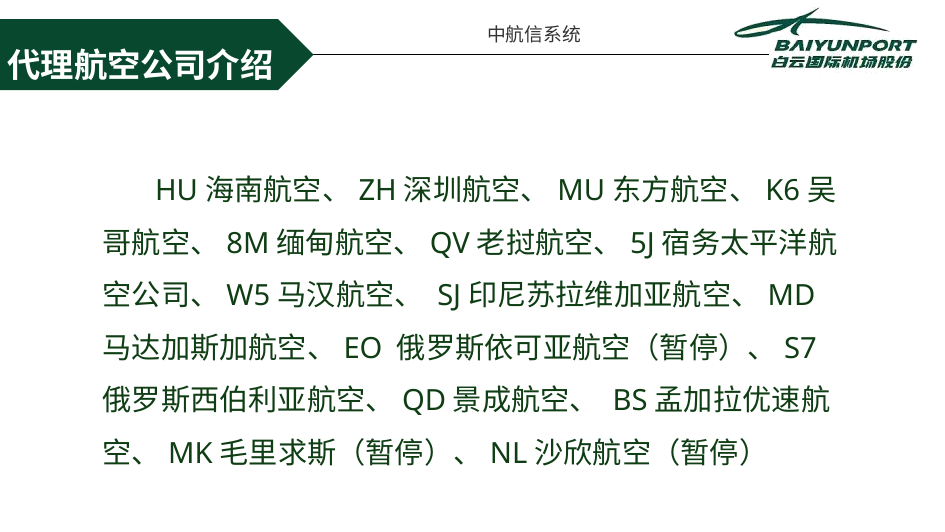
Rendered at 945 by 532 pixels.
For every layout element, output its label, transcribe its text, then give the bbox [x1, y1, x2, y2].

text_box HU海南航空、ZH深圳航空、MU东方航空、K6吴哥航空、8M缅甸航空、QV老挝航空、5J宿务太平洋航空公司、W5马汉航空、 SJ印尼苏拉维加亚航空、MD马达加斯加航空、EO 俄罗斯依可亚航空（暂停）、S7俄罗斯西伯利亚航空、QD景成航空、 BS孟加拉优速航空、MK毛里求斯（暂停）、NL沙欣航空（暂停） [94, 150, 857, 473]
text_box 中航信系统 [284, 18, 712, 49]
picture [712, 0, 945, 78]
text_box 代理航空公司介绍 [0, 18, 315, 92]
